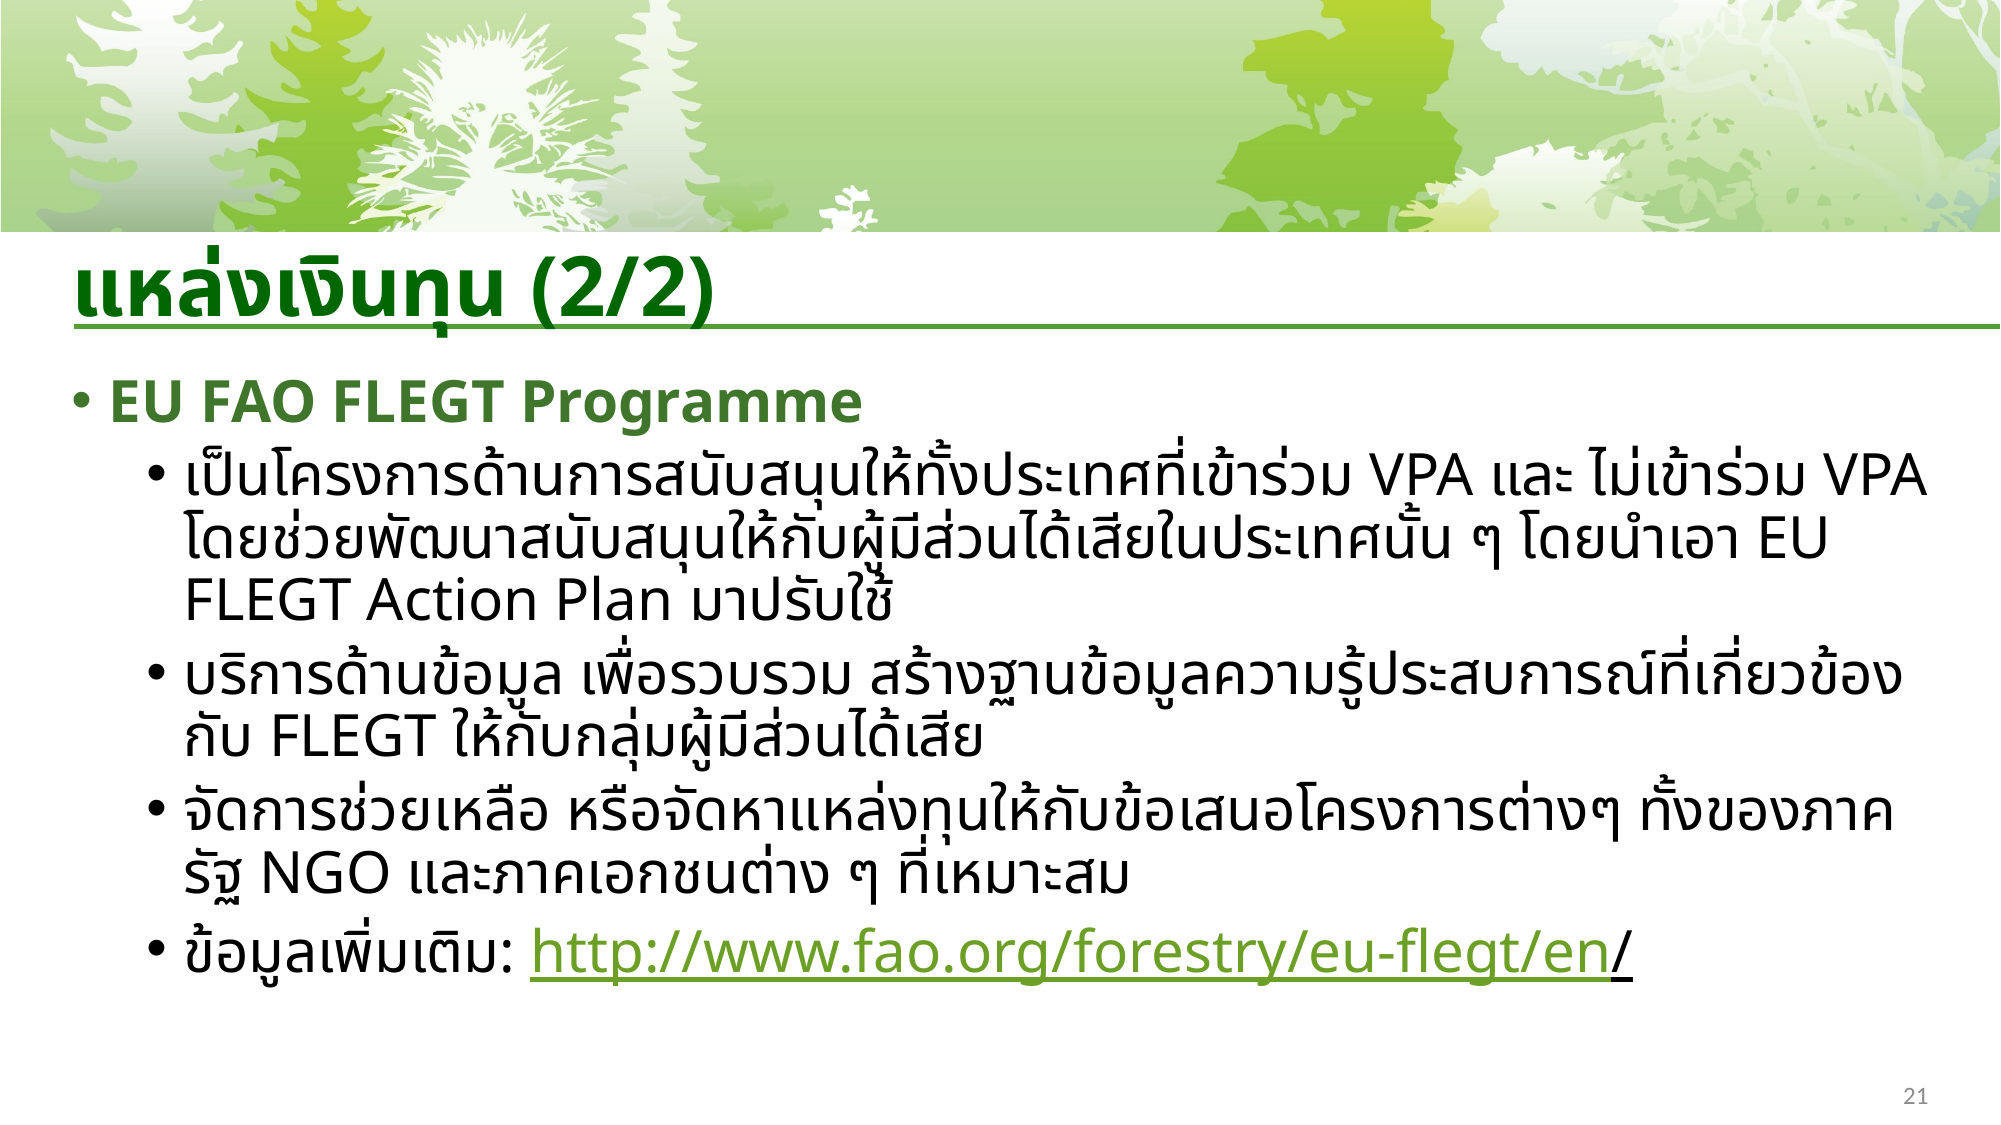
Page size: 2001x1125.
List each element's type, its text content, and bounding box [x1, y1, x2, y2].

list EU FAO FLEGT Programme เป็นโครงการด้านการสนับสนุนให้ทั้งประเทศที่เข้าร่วม VPA และ ไม่เข้าร่วม VPA โดยช่วยพัฒนาสนับสนุนให้กับผู้มีส่วนได้เสียในประเทศนั้น ๆ โดยนำเอา EU FLEGT Action Plan มาปรับใช้ บริการด้านข้อมูล เพื่อรวบรวม สร้างฐานข้อมูลความรู้ประสบการณ์ที่เกี่ยวข้องกับ FLEGT ให้กับกลุ่มผู้มีส่วนได้เสีย จัดการช่วยเหลือ หรือจัดหาแหล่งทุนให้กับข้อเสนอโครงการต่างๆ ทั้งของภาครัฐ NGO และภาคเอกชนต่าง ๆ ที่เหมาะสม ข้อมูลเพิ่มเติม: http://www.fao.org/forestry/eu-flegt/en/ [56, 364, 1944, 1078]
picture [0, 0, 2000, 232]
slide_number 21 [1493, 1065, 1944, 1125]
title แหล่งเงินทุน (2/2) [56, 181, 1782, 364]
